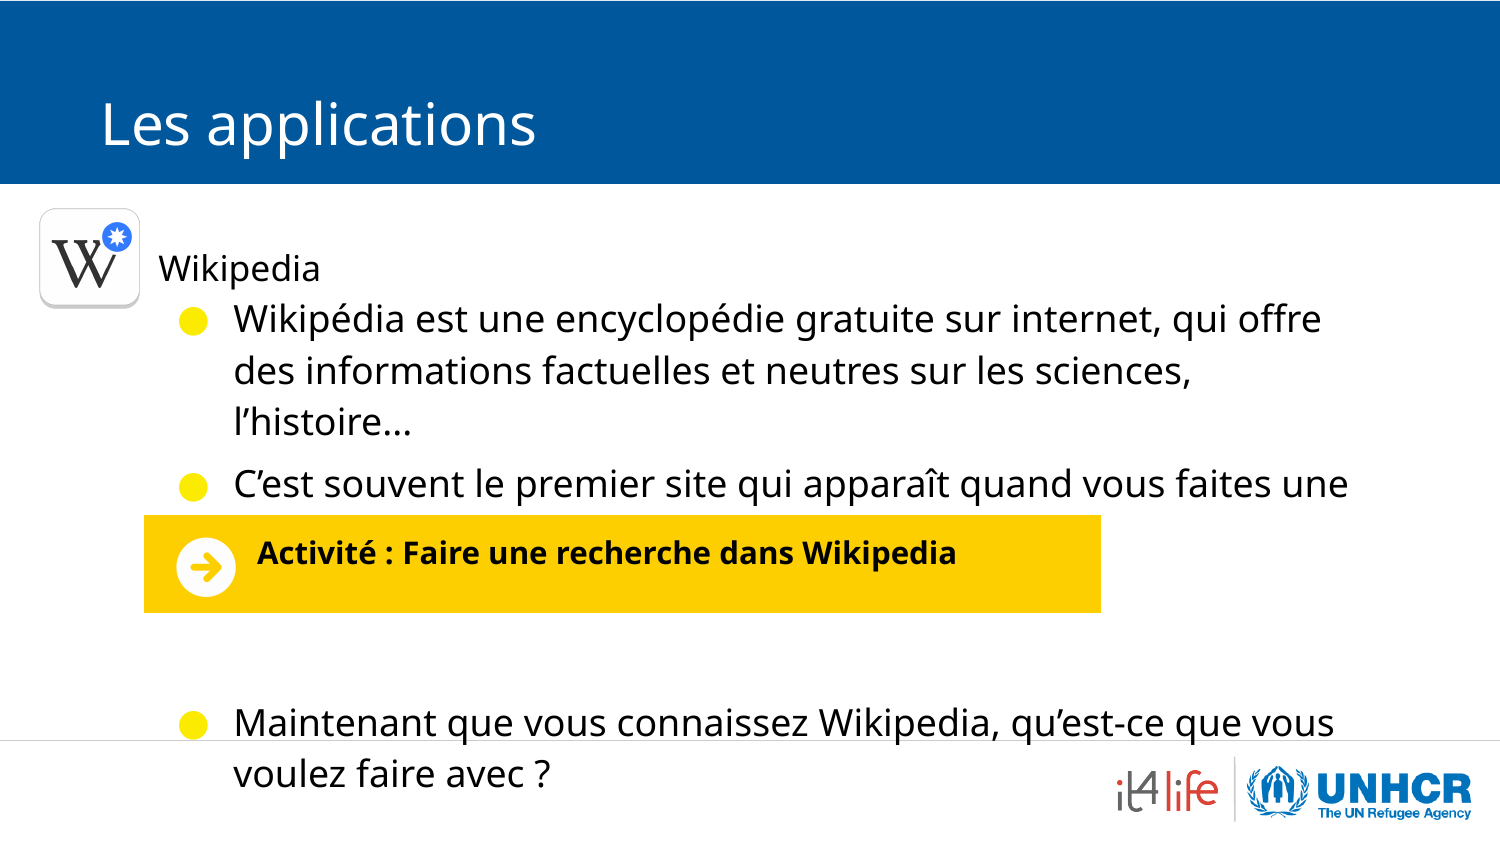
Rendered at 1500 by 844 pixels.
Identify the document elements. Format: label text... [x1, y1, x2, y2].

text_box Wikipedia Wikipédia est une encyclopédie gratuite sur internet, qui offre des informations factuelles et neutres sur les sciences, l’histoire... C’est souvent le premier site qui apparaît quand vous faites une recherche sur internet Maintenant que vous connaissez Wikipedia, qu’est-ce que vous voulez faire avec ? [143, 224, 1370, 811]
picture [0, 184, 1500, 844]
title Les applications [100, 33, 1439, 158]
text_box [0, 0, 1500, 184]
table_header Activité : Faire une recherche dans Wikipedia [144, 515, 1101, 613]
